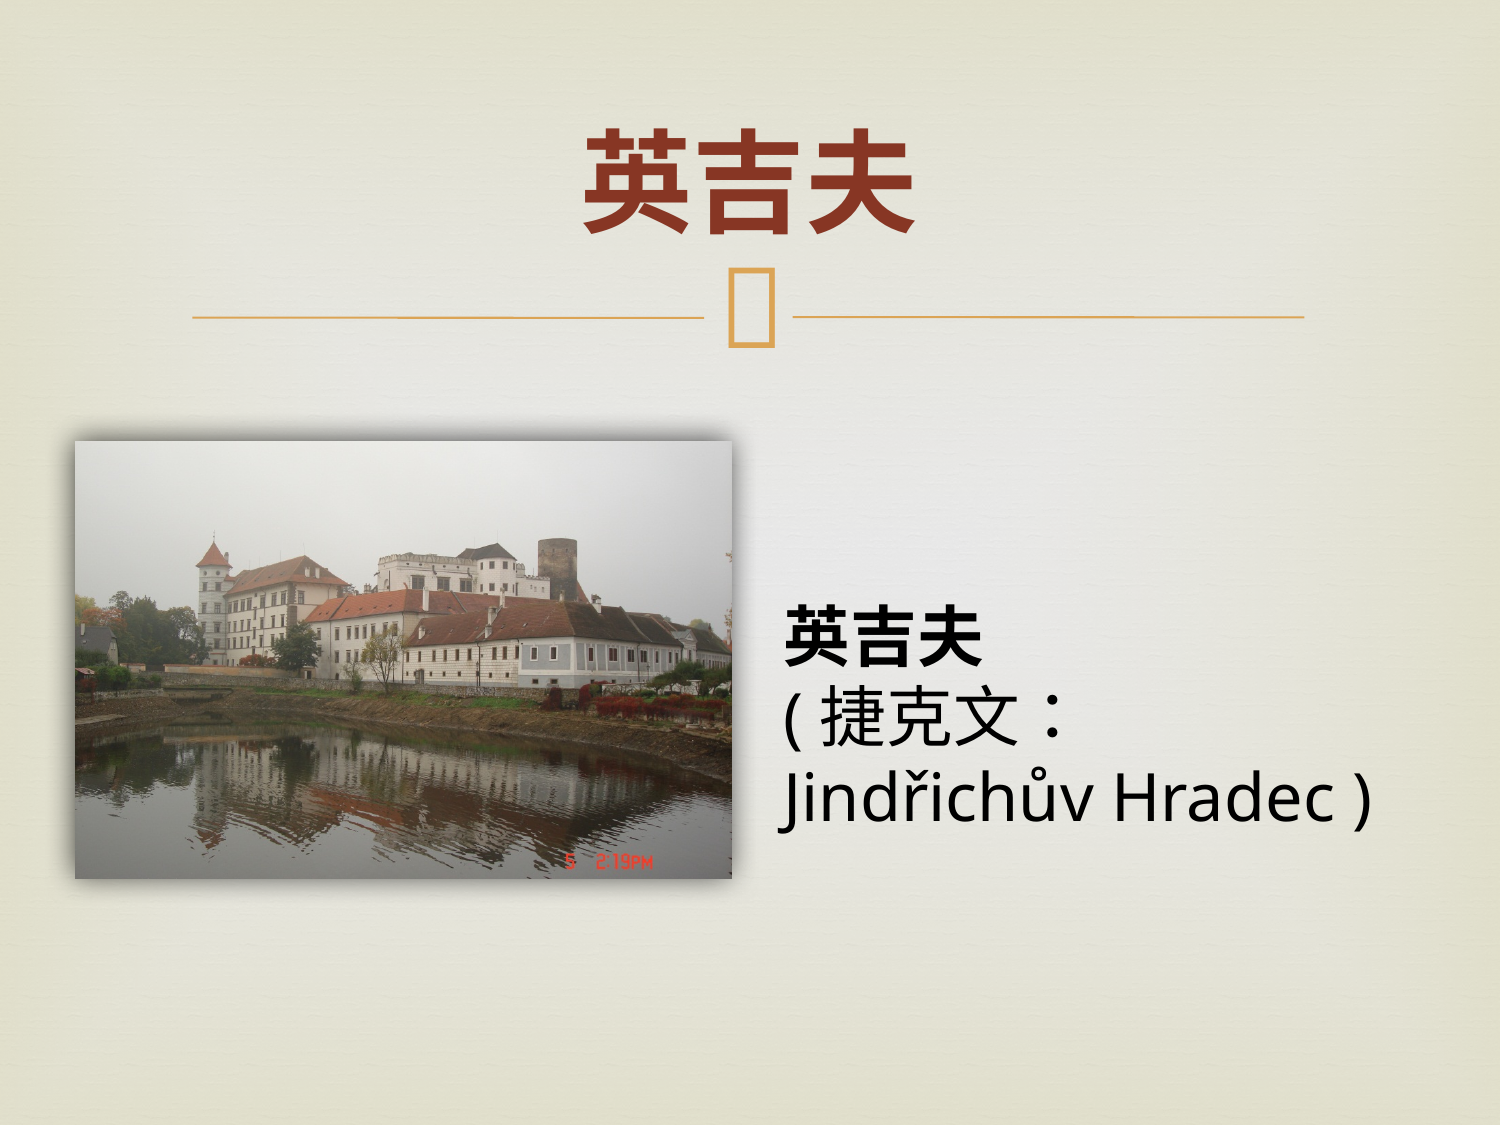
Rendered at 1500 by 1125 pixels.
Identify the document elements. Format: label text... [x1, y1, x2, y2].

title 英吉夫 [112, 93, 1386, 267]
text_box 英吉夫 (捷克文： Jindřichův Hradec ) [768, 441, 1426, 988]
picture [74, 440, 732, 880]
